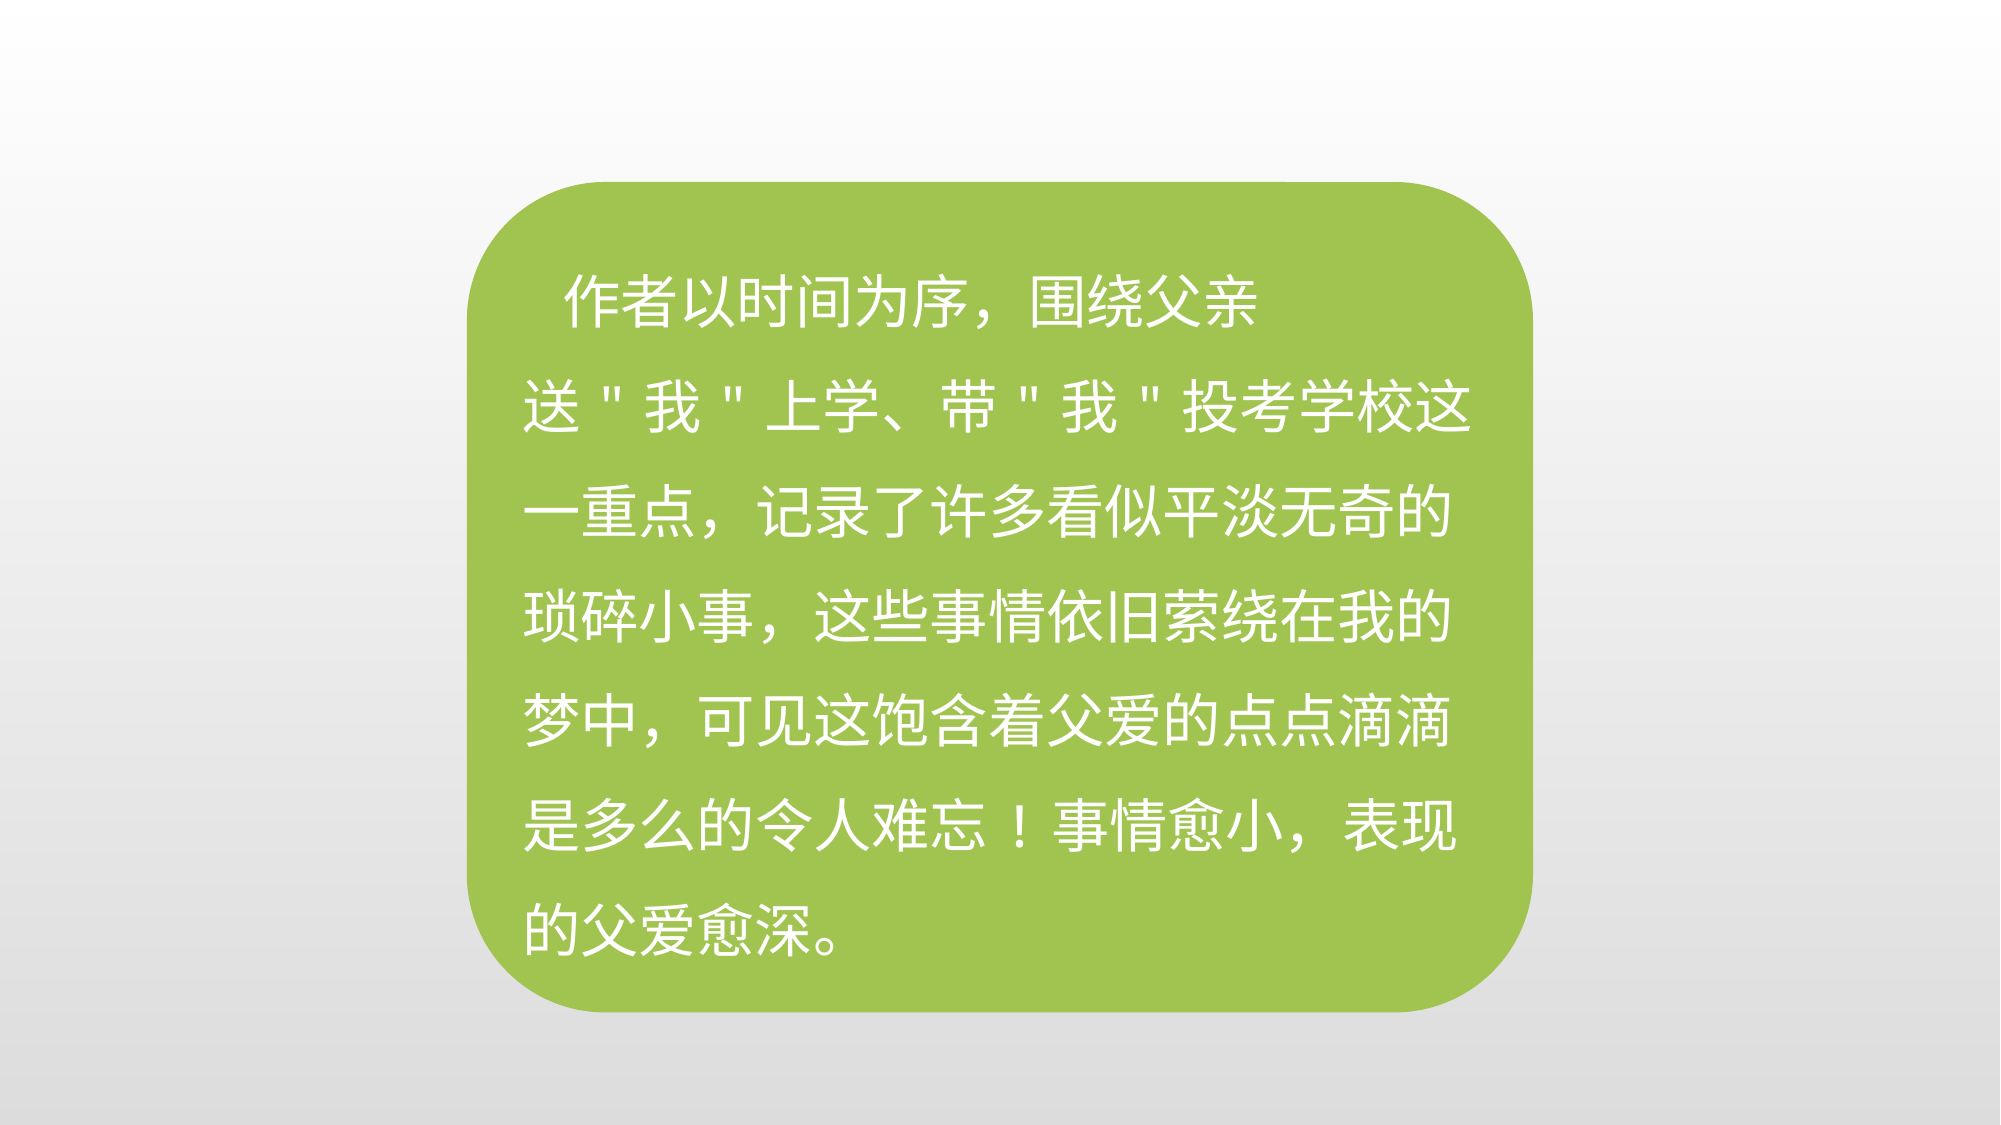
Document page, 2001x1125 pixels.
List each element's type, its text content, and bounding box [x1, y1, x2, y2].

text_box 作者以时间为序，围绕父亲送"我"上学、带"我"投考学校这一重点，记录了许多看似平淡无奇的琐碎小事，这些事情依旧萦绕在我的梦中，可见这饱含着父爱的点点滴滴是多么的令人难忘!事情愈小，表现的父爱愈深。 [466, 181, 1534, 1013]
